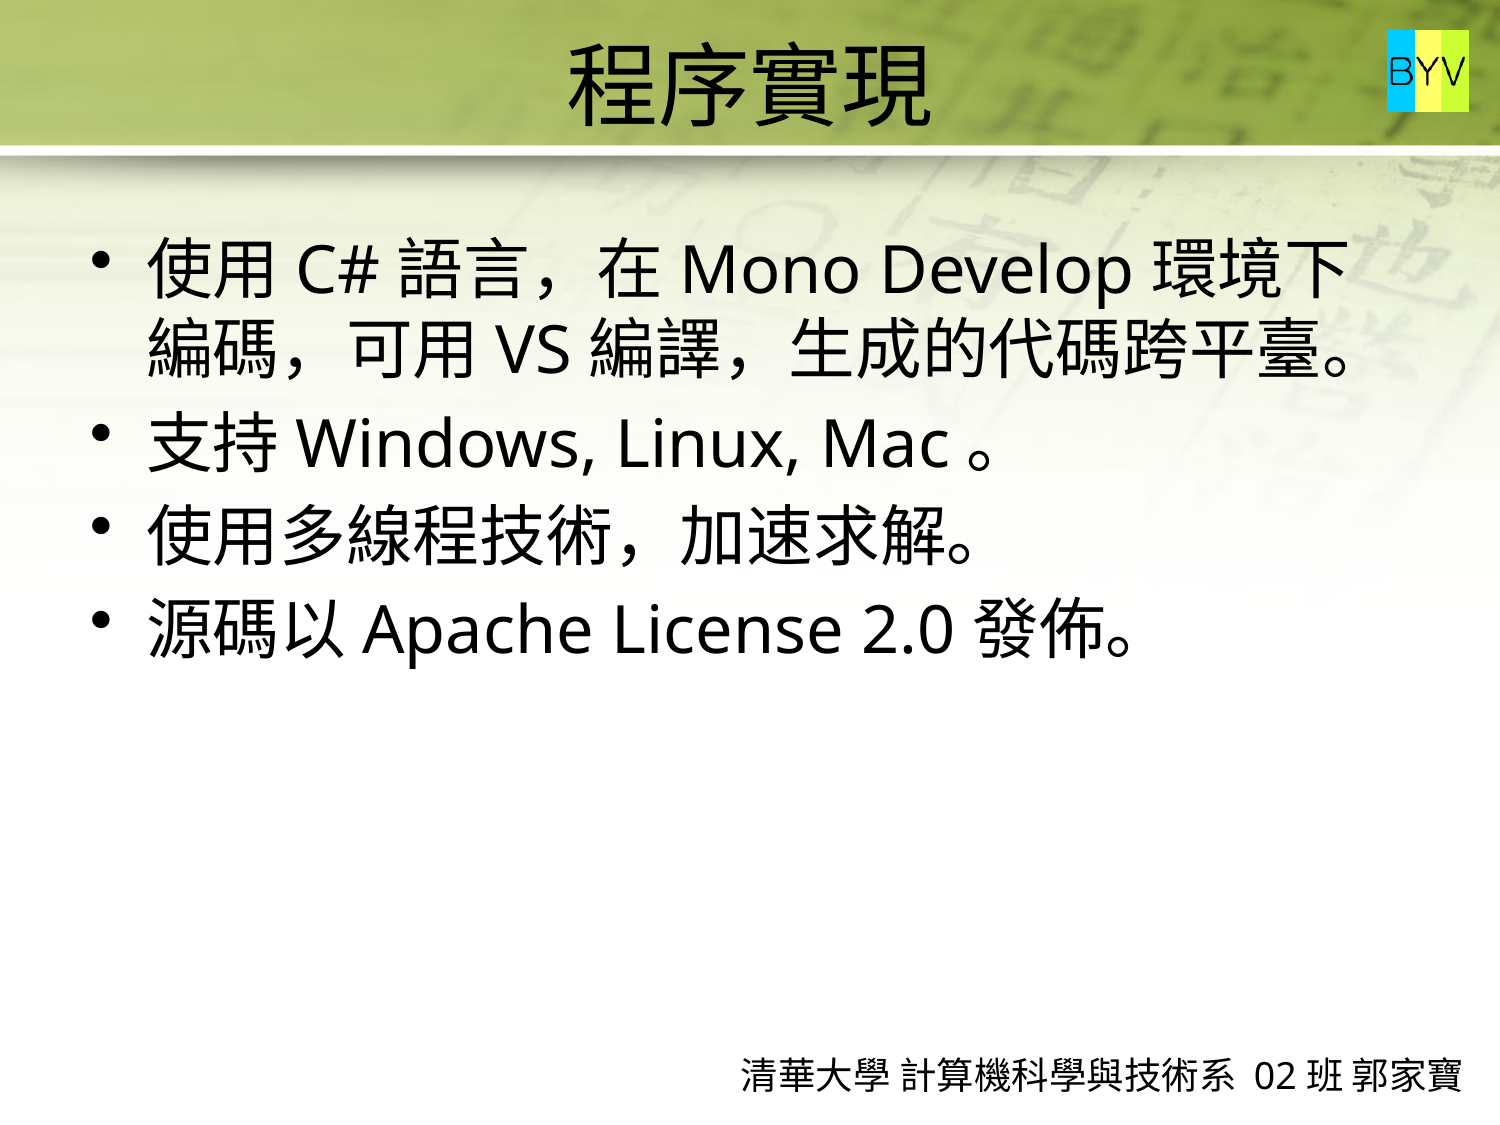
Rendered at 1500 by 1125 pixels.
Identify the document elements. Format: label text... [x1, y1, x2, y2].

title 程序實現 [75, 20, 1425, 149]
list 使用C#語言，在Mono Develop環境下編碼，可用VS編譯，生成的代碼跨平臺。 支持Windows, Linux, Mac。 使用多線程技術，加速求解。 源碼以Apache License 2.0發佈。 [75, 219, 1425, 1035]
picture [0, 0, 1500, 1125]
